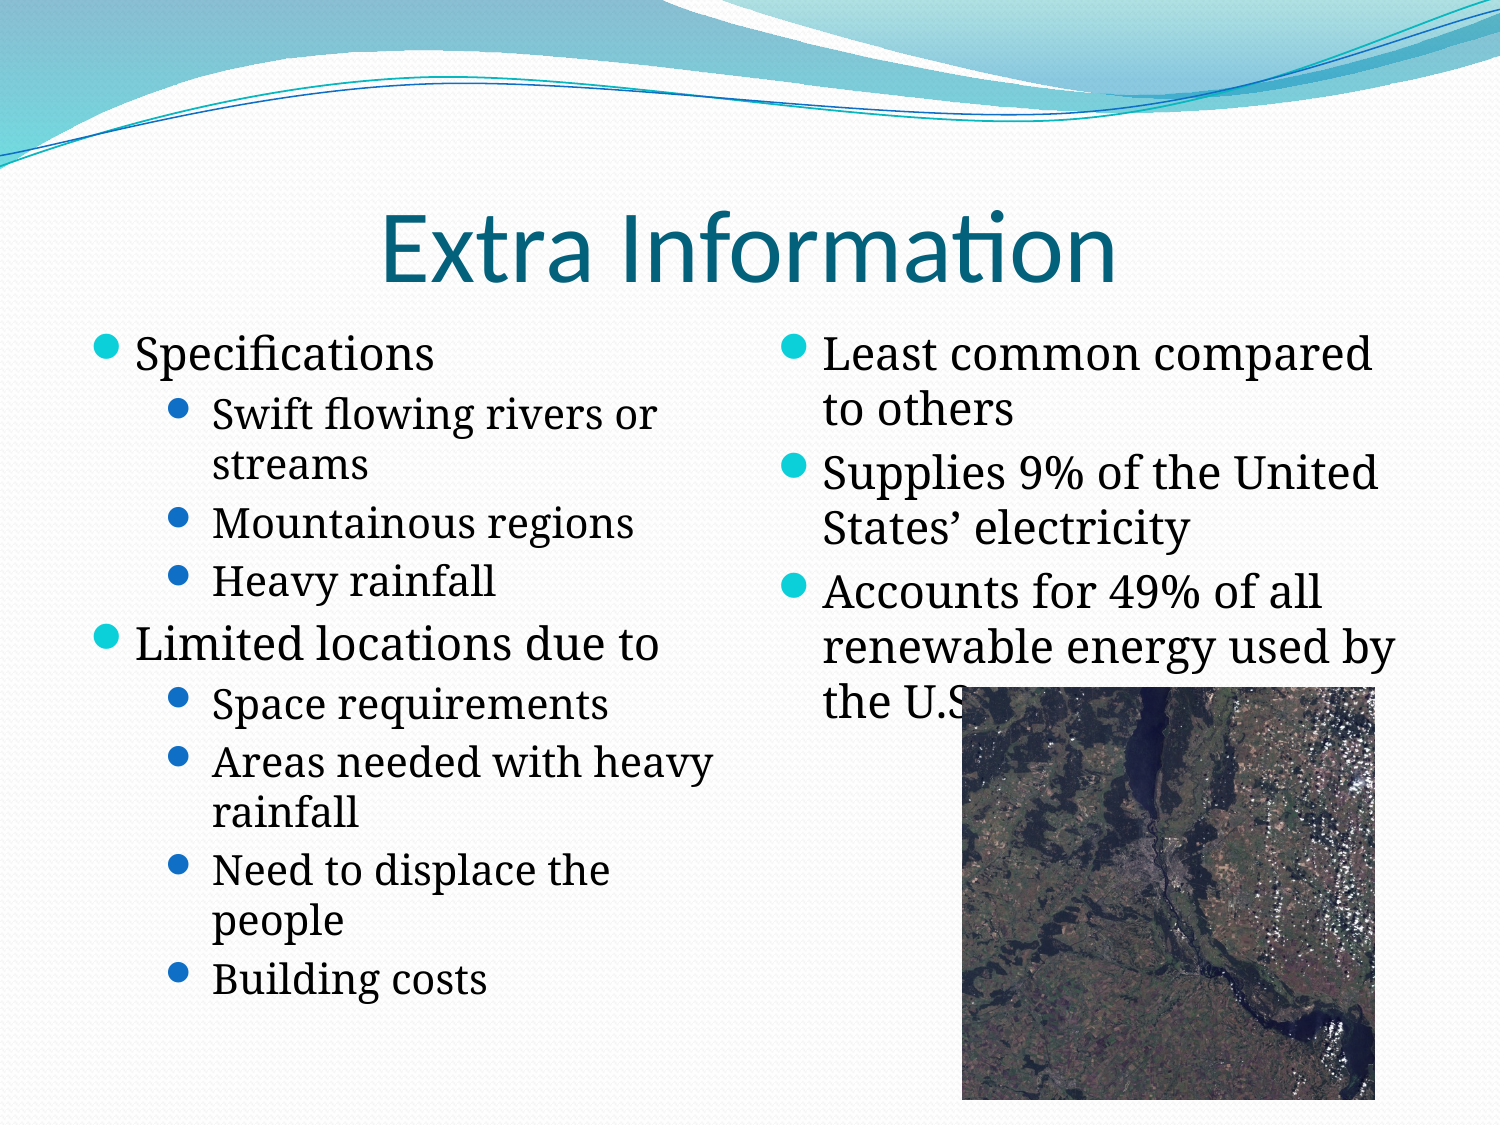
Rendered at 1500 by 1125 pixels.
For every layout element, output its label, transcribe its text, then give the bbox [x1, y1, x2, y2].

title Extra Information [74, 115, 1426, 304]
picture [962, 687, 1376, 1101]
list Least common compared to others Supplies 9% of the United States’ electricity Accounts for 49% of all renewable energy used by the U.S. [762, 317, 1426, 1038]
list Specifications Swift flowing rivers or streams Mountainous regions Heavy rainfall Limited locations due to Space requirements Areas needed with heavy rainfall Need to displace the people Building costs [74, 317, 738, 1038]
